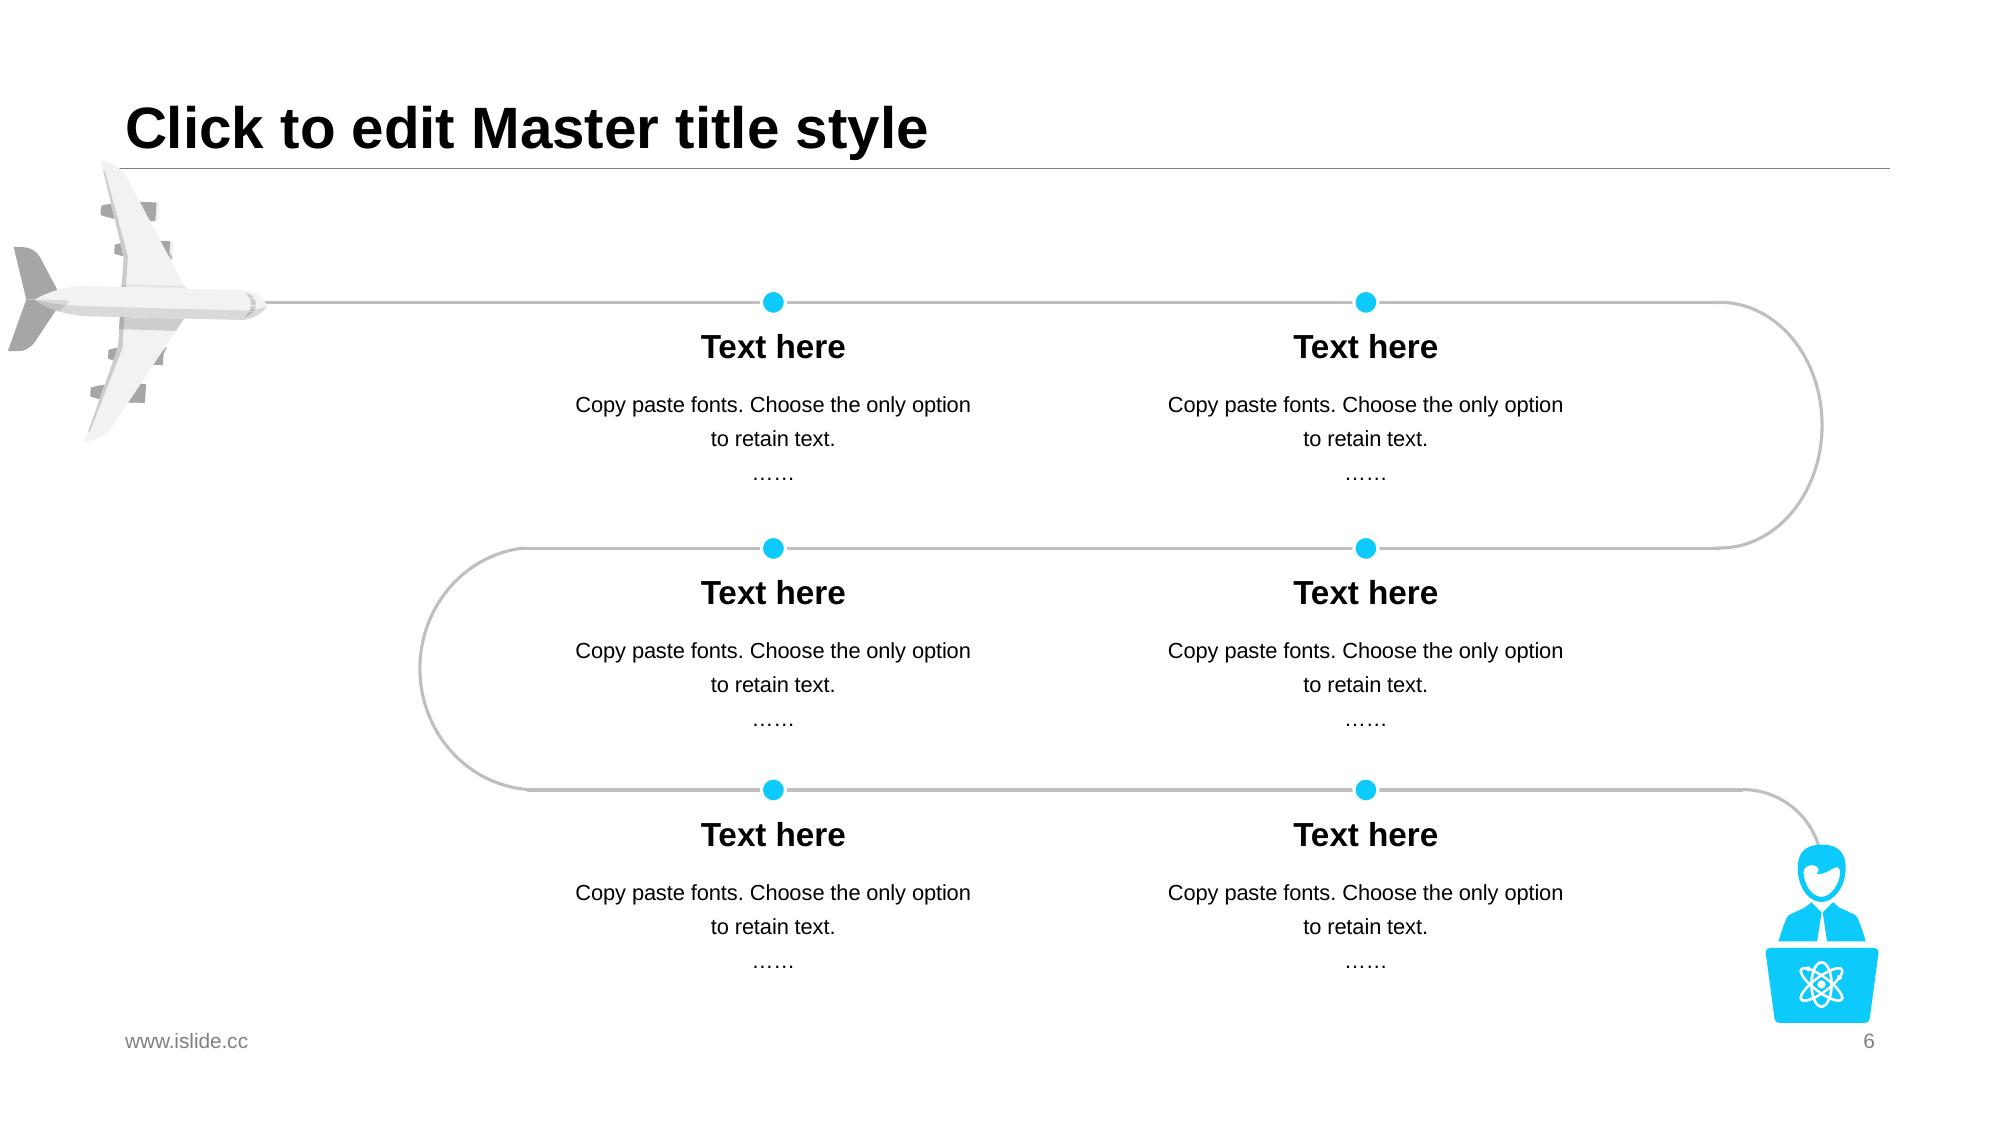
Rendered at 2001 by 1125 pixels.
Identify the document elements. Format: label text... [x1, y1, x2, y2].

title Click to edit Master title style [109, 0, 1890, 169]
slide_number 6 [1412, 1023, 1890, 1058]
footer www.islide.cc [109, 1023, 790, 1058]
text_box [0, 185, 1879, 1023]
